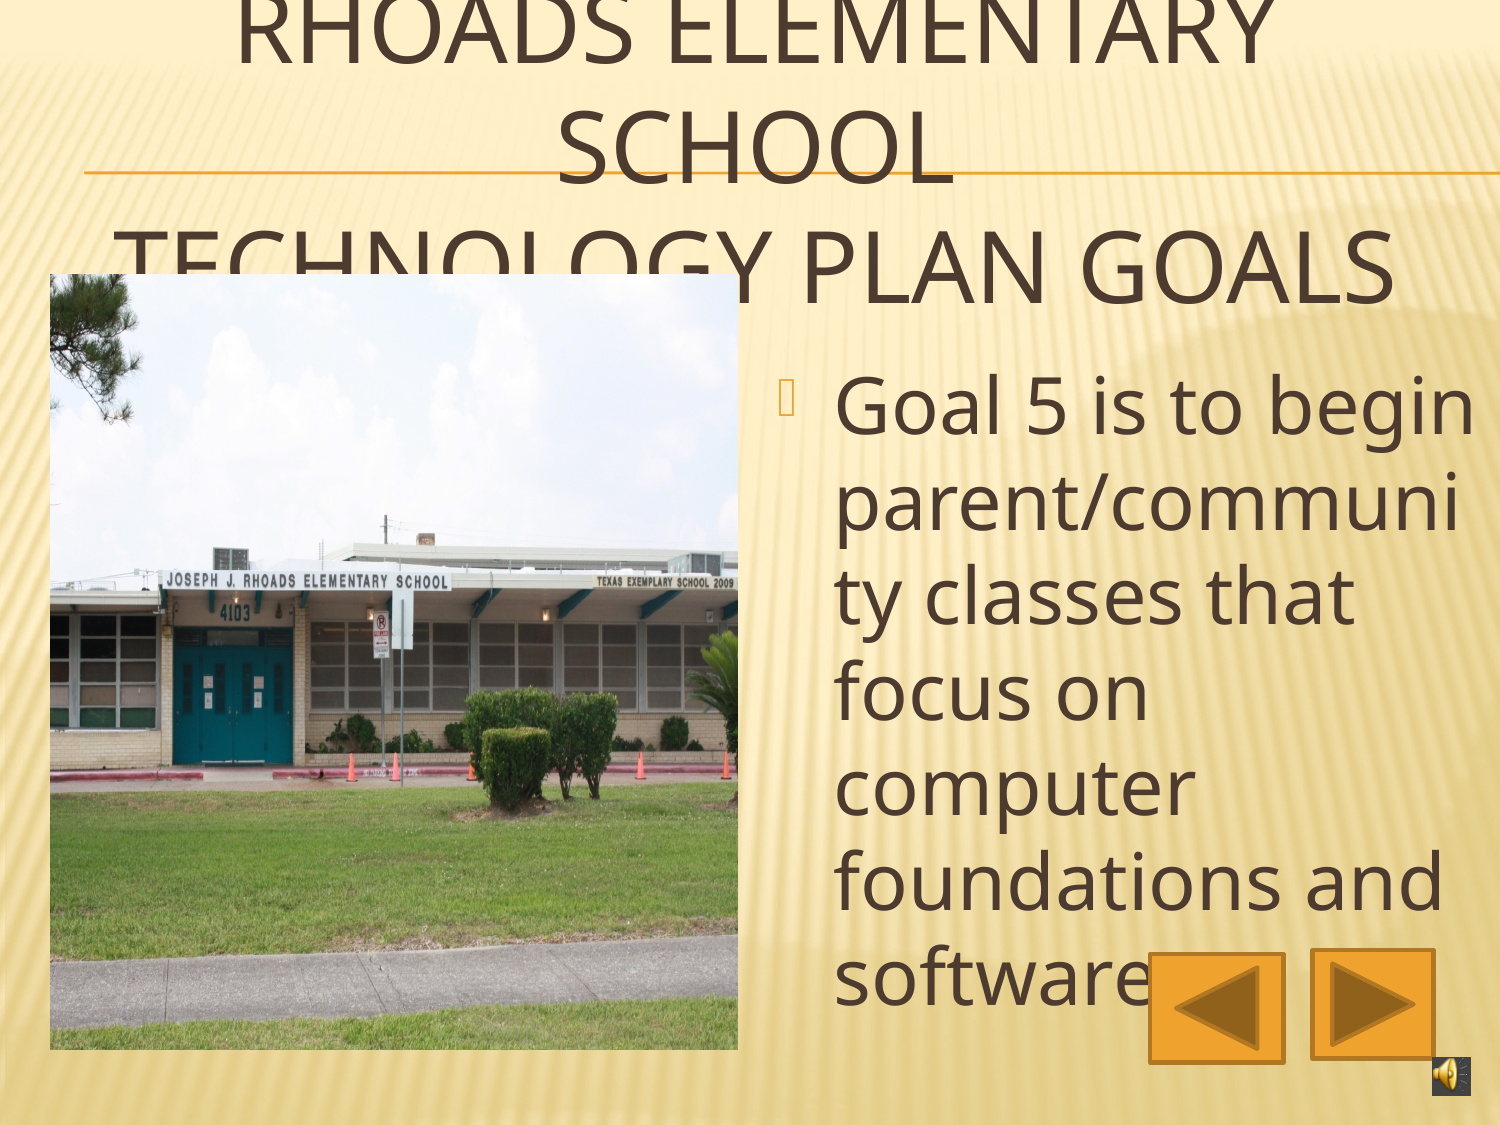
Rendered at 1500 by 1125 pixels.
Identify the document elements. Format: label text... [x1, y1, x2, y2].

text_box [1310, 948, 1436, 1061]
text_box [1148, 952, 1286, 1065]
list Goal 5 is to begin parent/community classes that focus on computer foundations and software. [762, 262, 1500, 1038]
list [49, 274, 738, 1051]
title Rhoads Elementary School Technology Plan Goals [49, 37, 1463, 250]
picture [1431, 1056, 1472, 1097]
